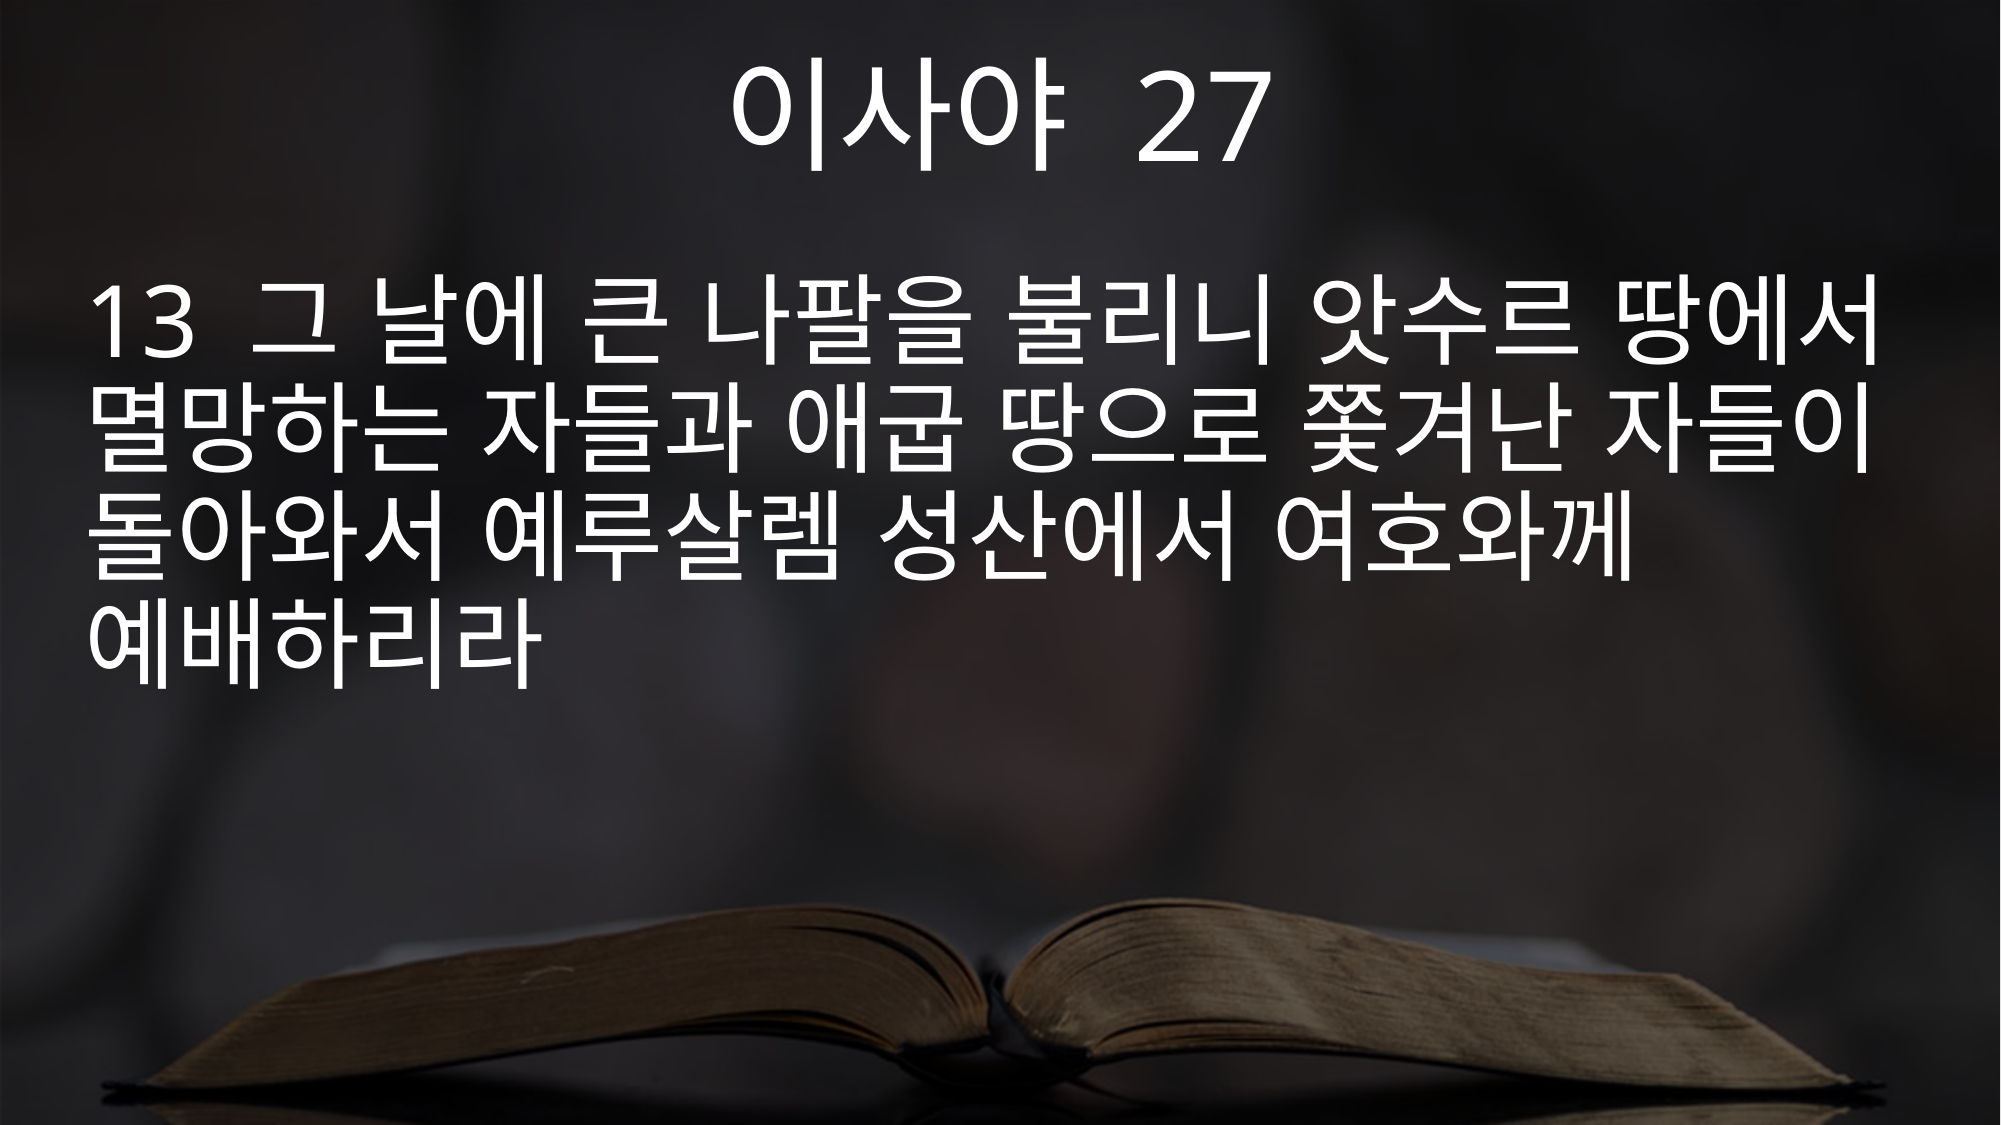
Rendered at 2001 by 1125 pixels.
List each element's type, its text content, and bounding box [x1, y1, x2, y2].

list 13 그 날에 큰 나팔을 불리니 앗수르 땅에서 멸망하는 자들과 애굽 땅으로 쫓겨난 자들이 돌아와서 예루살렘 성산에서 여호와께 예배하리라 [69, 263, 1953, 423]
footer 이사야 27 [0, 32, 2000, 192]
picture [0, 0, 2001, 1125]
